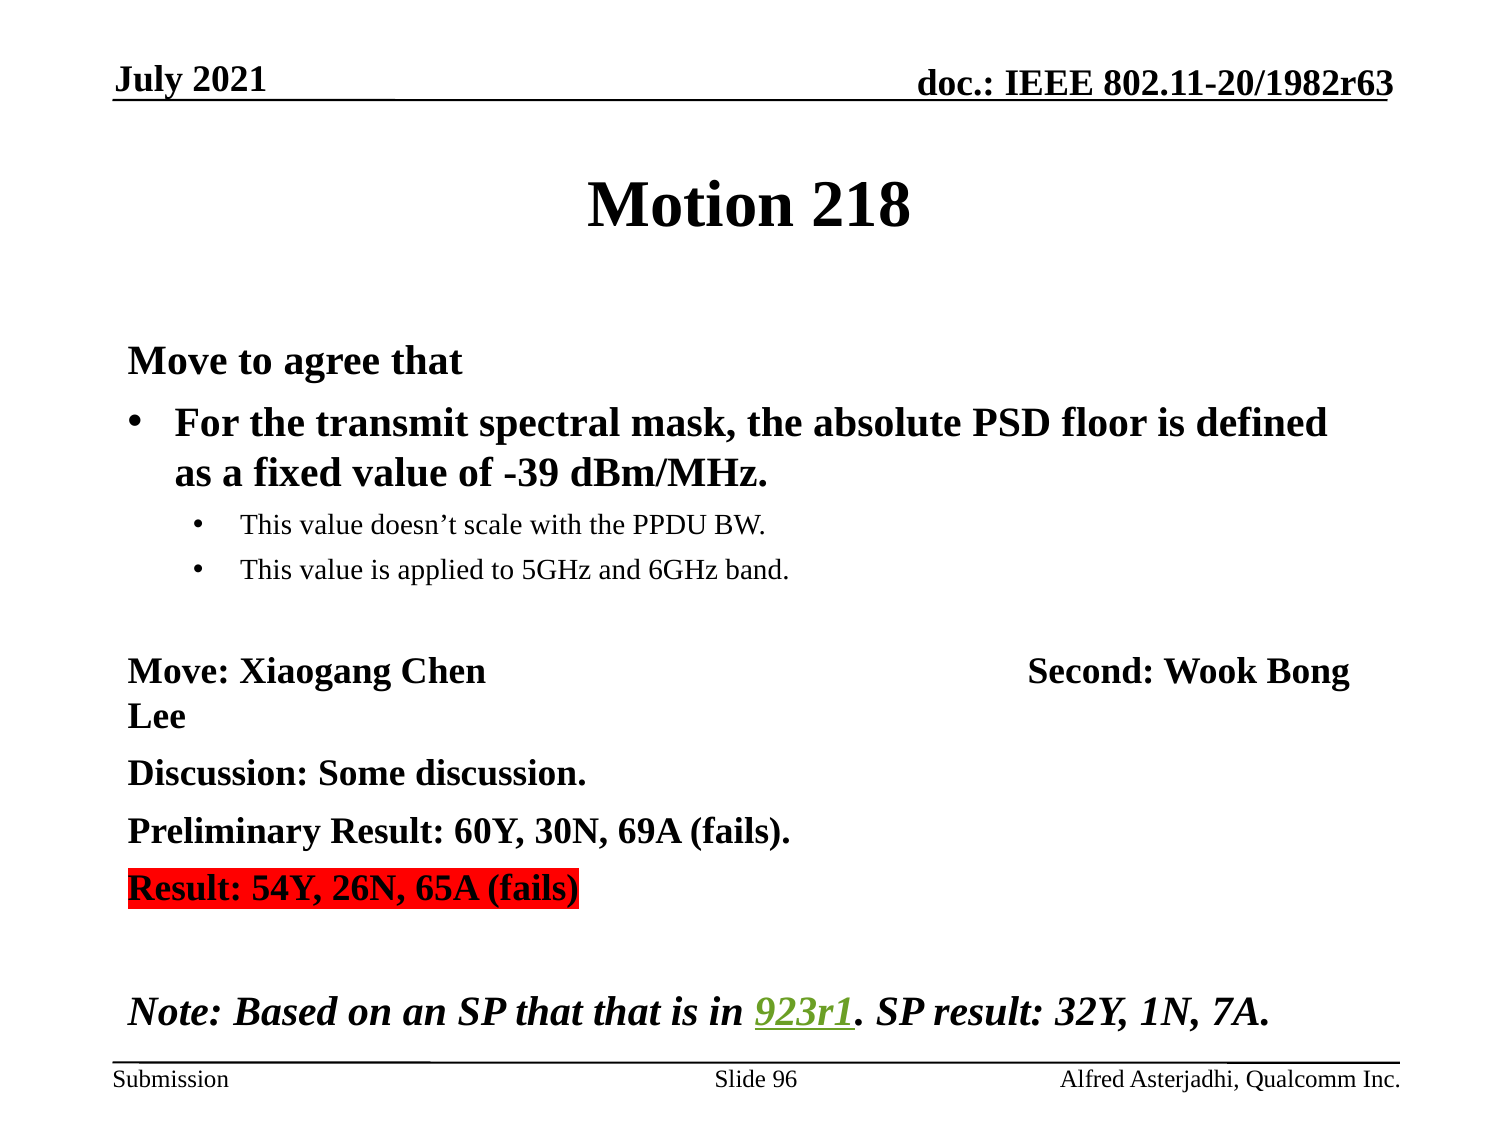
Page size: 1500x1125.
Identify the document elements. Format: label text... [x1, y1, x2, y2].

slide_number Slide 96 [712, 1061, 800, 1123]
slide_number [114, 54, 423, 100]
title Motion 218 [112, 112, 1388, 288]
list Move to agree that For the transmit spectral mask, the absolute PSD floor is defined as a fixed value of -39 dBm/MHz. This value doesn’t scale with the PPDU BW. This value is applied to 5GHz and 6GHz band. Move: Xiaogang Chen Second: Wook Bong Lee Discussion: Some discussion. Preliminary Result: 60Y, 30N, 69A (fails). Result: 54Y, 26N, 65A (fails) Note: Based on an SP that that is in 923r1. SP result: 32Y, 1N, 7A. [112, 324, 1388, 1063]
footer Alfred Asterjadhi, Qualcomm Inc. [878, 1061, 1402, 1093]
